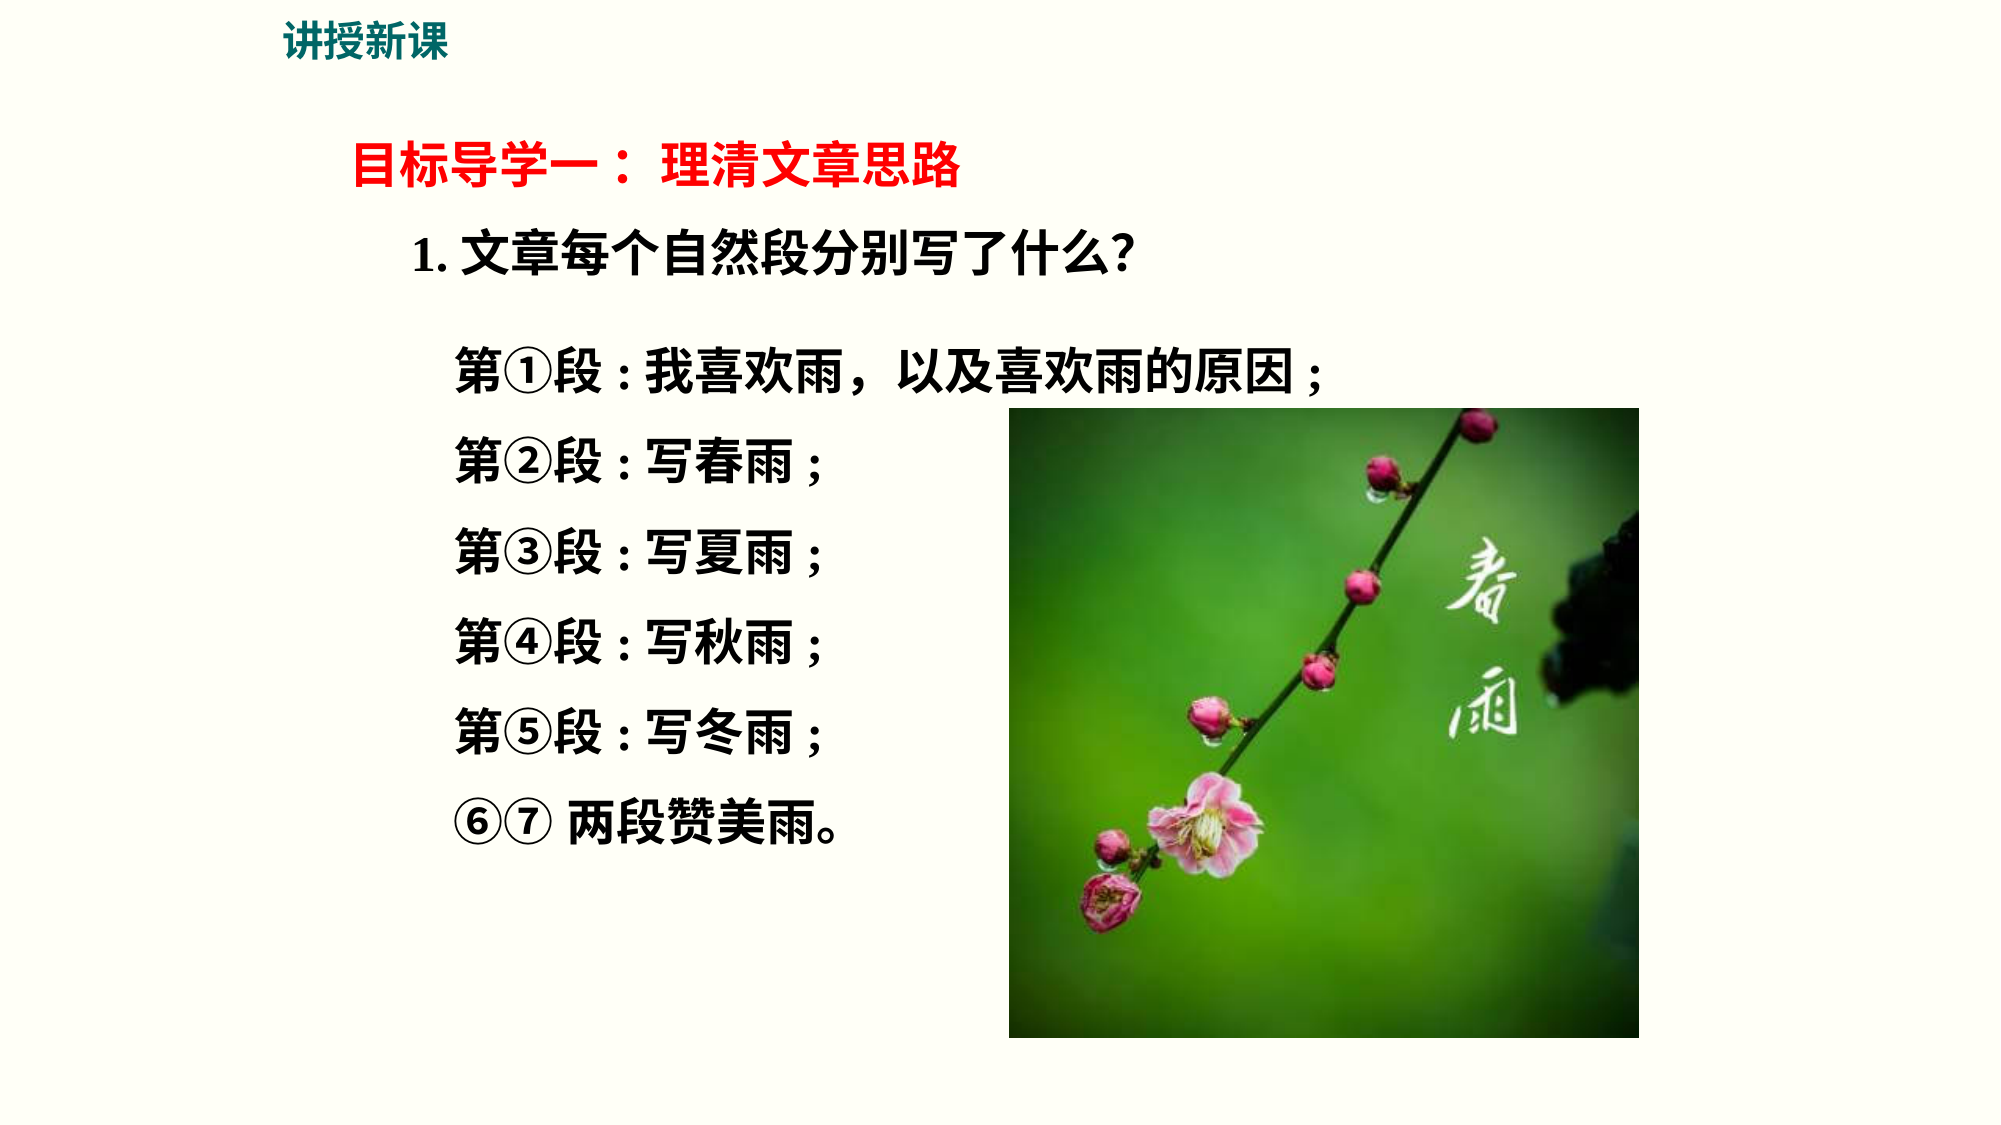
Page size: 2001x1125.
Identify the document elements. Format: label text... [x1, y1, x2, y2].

text_box 讲授新课 [267, 7, 480, 73]
text_box 1.文章每个自然段分别写了什么？ [383, 214, 1217, 289]
text_box 目标导学一 ：理清文章思路 [334, 125, 1169, 201]
text_box 第①段:我喜欢雨，以及喜欢雨的原因; 第②段:写春雨; 第③段:写夏雨; 第④段:写秋雨; 第⑤段:写冬雨; ⑥⑦两段赞美雨。 [439, 302, 1478, 858]
picture [1009, 407, 1639, 1038]
